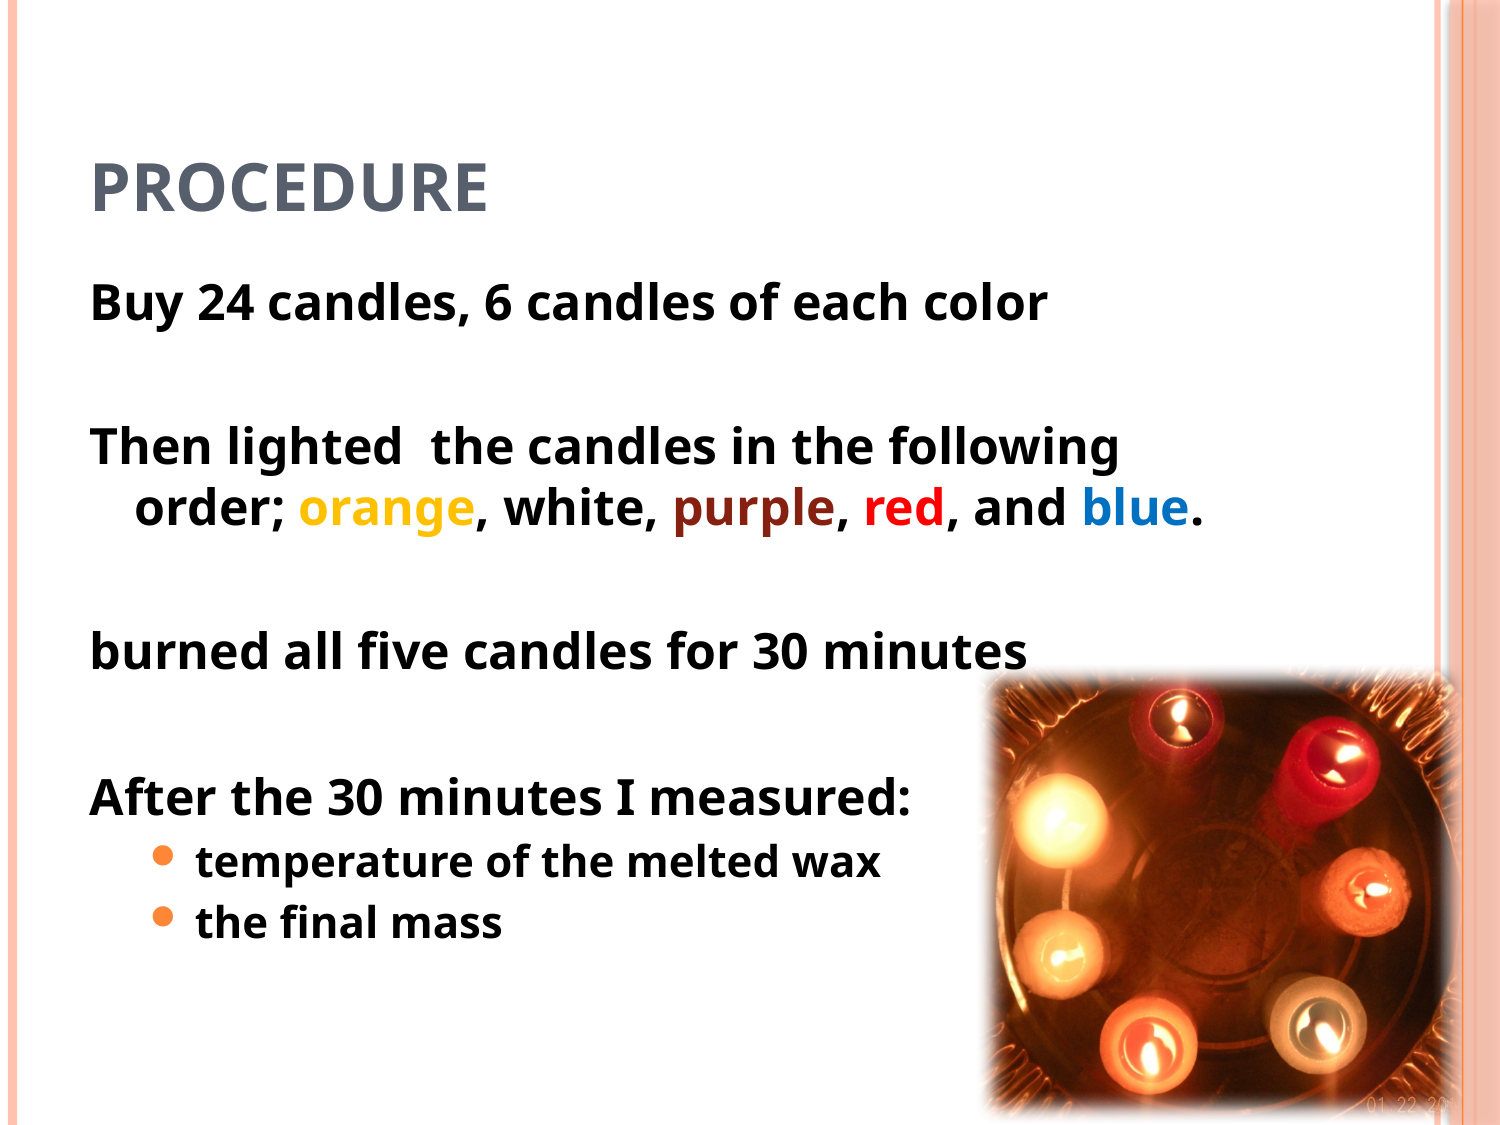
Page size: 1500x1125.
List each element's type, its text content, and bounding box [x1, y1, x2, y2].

title Procedure [75, 45, 1300, 233]
list Buy 24 candles, 6 candles of each color Then lighted the candles in the following order; orange, white, purple, red, and blue. burned all five candles for 30 minutes After the 30 minutes I measured: temperature of the melted wax the final mass [75, 262, 1300, 1062]
picture [974, 661, 1466, 1125]
